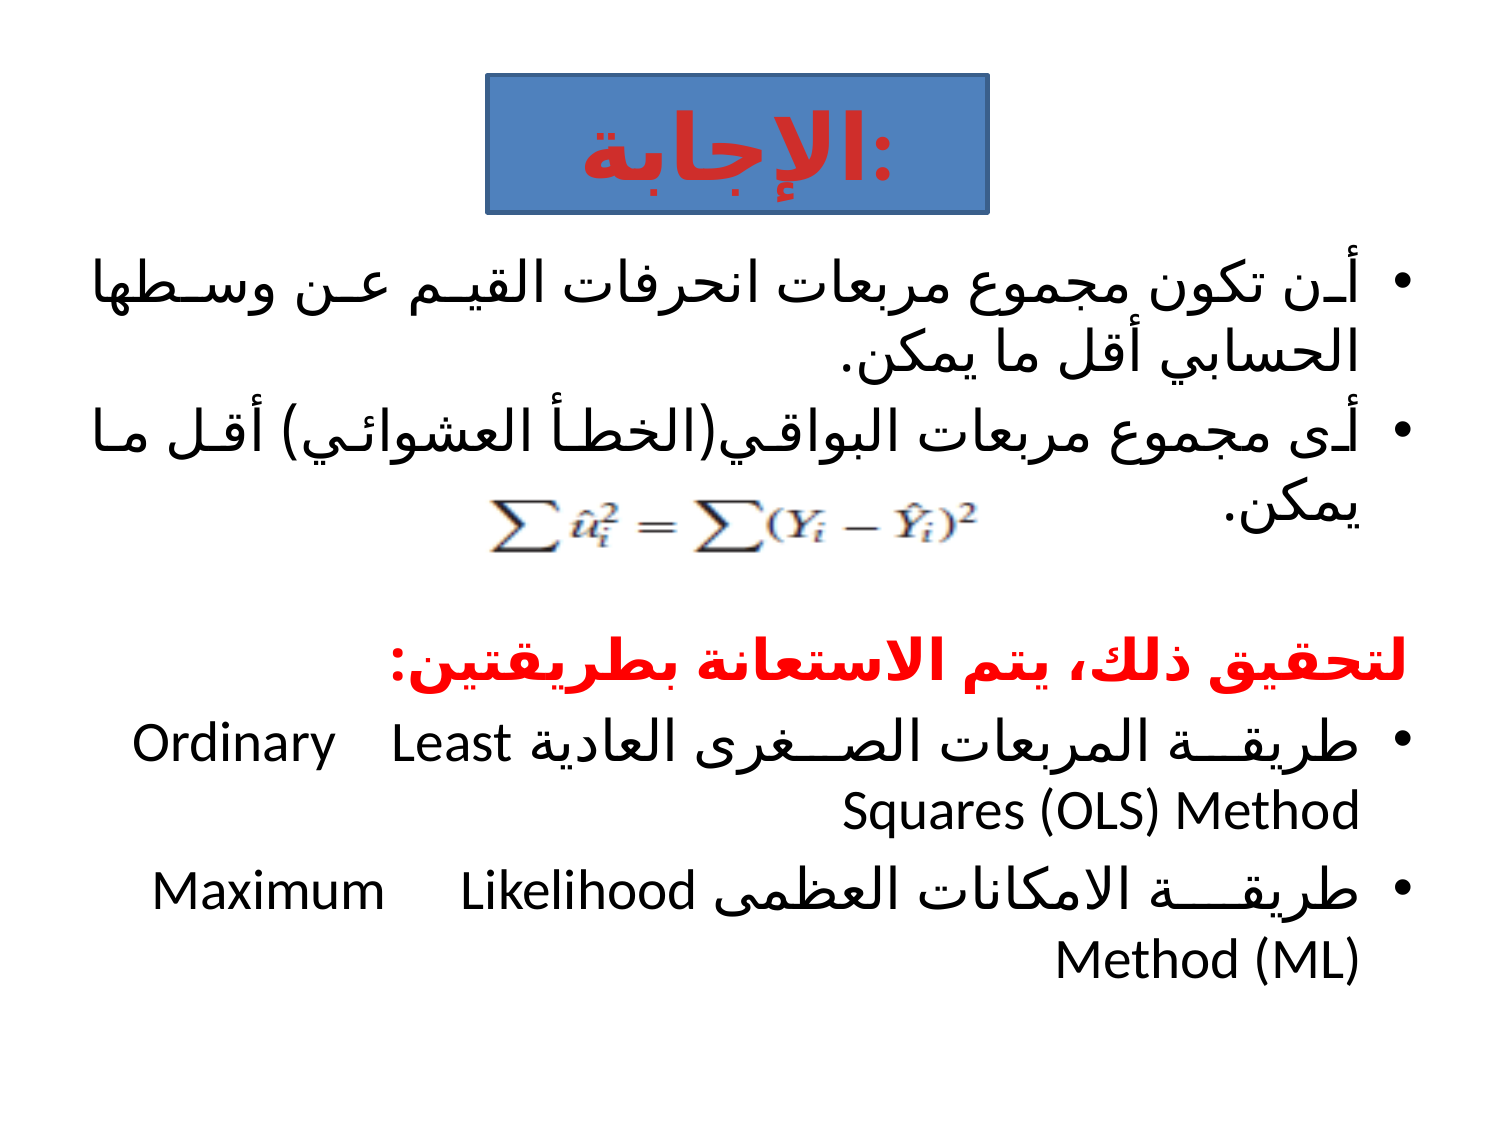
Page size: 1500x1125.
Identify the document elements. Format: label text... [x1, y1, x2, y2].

picture [449, 474, 1013, 576]
title الإجابة: [485, 73, 990, 215]
list أن تكون مجموع مربعات انحرفات القيم عن وسطها الحسابي أقل ما يمكن. أى مجموع مربعات البواقي(الخطأ العشوائي) أقل ما يمكن. لتحقيق ذلك، يتم الاستعانة بطريقتين: طريقة المربعات الصغرى العادية Ordinary Least Squares (OLS) Method طريقة الامكانات العظمى Maximum Likelihood Method (ML) [75, 237, 1425, 1005]
